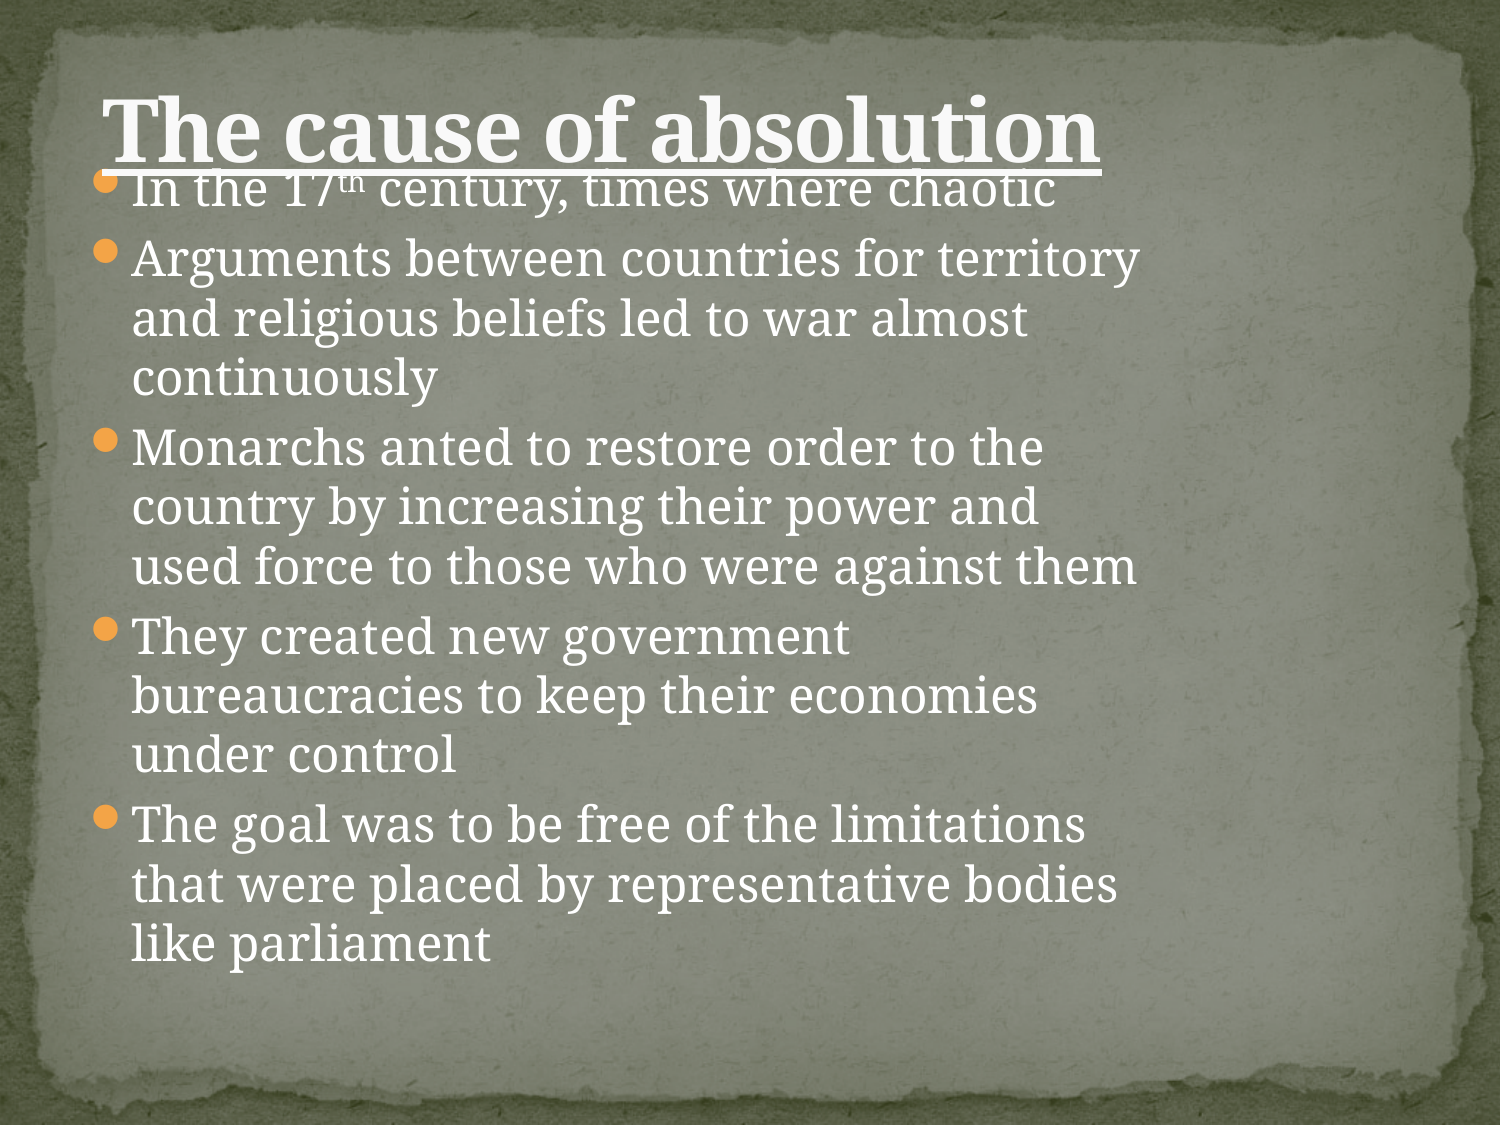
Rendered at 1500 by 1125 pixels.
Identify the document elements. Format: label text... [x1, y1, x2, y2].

title The cause of absolution [87, 0, 1438, 188]
list In the 17th century, times where chaotic Arguments between countries for territory and religious beliefs led to war almost continuously Monarchs anted to restore order to the country by increasing their power and used force to those who were against them They created new government bureaucracies to keep their economies under control The goal was to be free of the limitations that were placed by representative bodies like parliament [75, 149, 1163, 1013]
